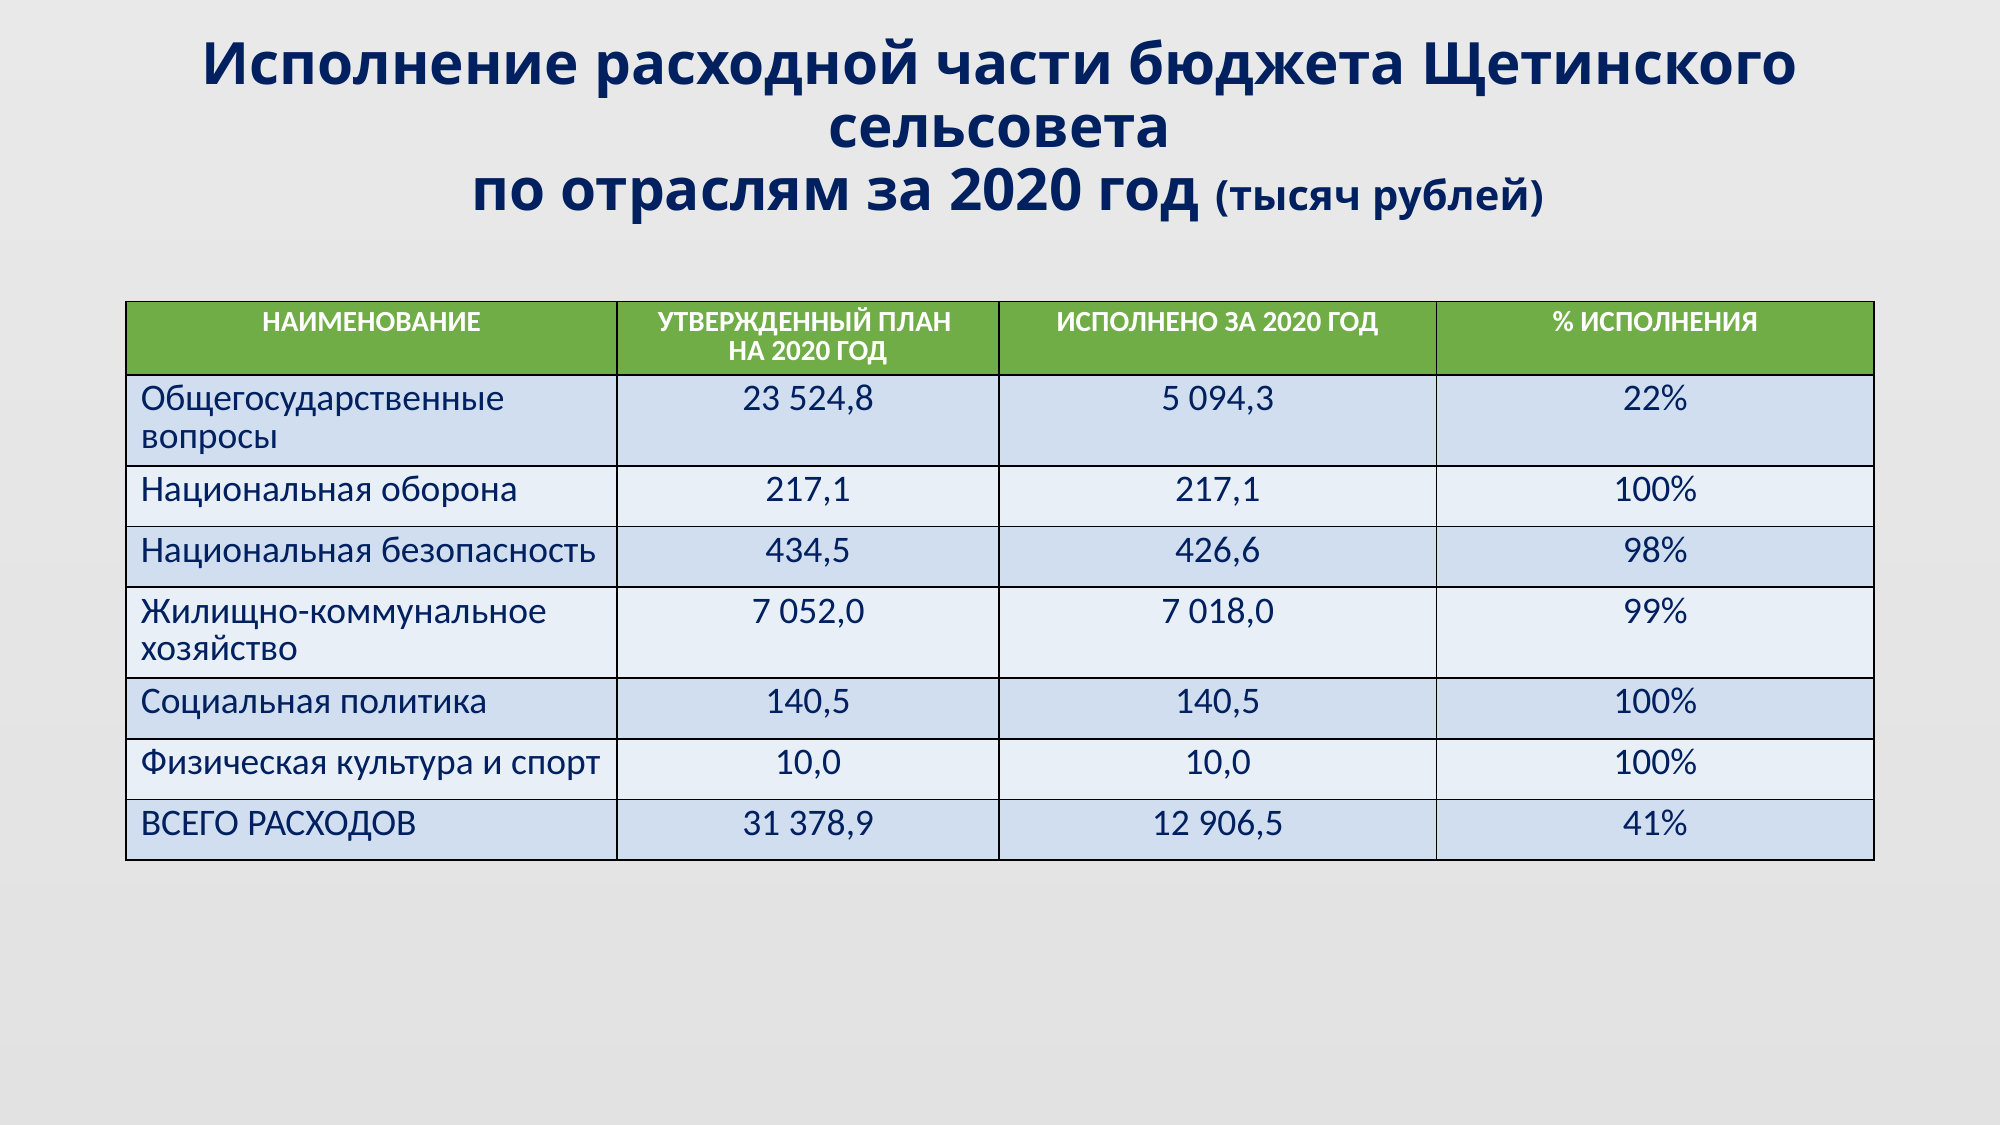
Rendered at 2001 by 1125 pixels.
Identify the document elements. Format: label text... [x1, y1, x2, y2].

table_cell Физическая культура и спорт [127, 740, 616, 799]
table_cell 10,0 [1000, 740, 1436, 799]
table_cell 7 052,0 [618, 588, 998, 677]
table_cell 140,5 [618, 679, 998, 738]
table_cell ВСЕГО РАСХОДОВ [127, 800, 616, 859]
table_cell 99% [1437, 588, 1873, 677]
table_cell 100% [1437, 467, 1873, 526]
title Исполнение расходной части бюджета Щетинского сельсовета по отраслям за 2020 год (тысяч рублей) [137, 59, 1863, 199]
table_cell 217,1 [1000, 467, 1436, 526]
table_cell 31 378,9 [618, 800, 998, 859]
table_cell Национальная оборона [127, 467, 616, 526]
table_cell 100% [1437, 740, 1873, 799]
table_cell Жилищно-коммунальное хозяйство [127, 588, 616, 677]
table_cell 22% [1437, 376, 1873, 465]
table_cell Национальная безопасность [127, 527, 616, 586]
table_header % ИСПОЛНЕНИЯ [1437, 302, 1873, 374]
table_cell 23 524,8 [618, 376, 998, 465]
table_cell 41% [1437, 800, 1873, 859]
table_cell 426,6 [1000, 527, 1436, 586]
table_cell 5 094,3 [1000, 376, 1436, 465]
table_header НАИМЕНОВАНИЕ [127, 302, 616, 374]
table_cell 12 906,5 [1000, 800, 1436, 859]
table_cell 434,5 [618, 527, 998, 586]
table_header УТВЕРЖДЕННЫЙ ПЛАН НА 2020 ГОД [618, 302, 998, 374]
table_cell Социальная политика [127, 679, 616, 738]
table_cell 140,5 [1000, 679, 1436, 738]
table_cell 10,0 [618, 740, 998, 799]
table_cell Общегосударственные вопросы [127, 376, 616, 465]
table_cell 7 018,0 [1000, 588, 1436, 677]
table_header ИСПОЛНЕНО ЗА 2020 ГОД [1000, 302, 1436, 374]
table_cell 98% [1437, 527, 1873, 586]
table_cell 100% [1437, 679, 1873, 738]
table_cell 217,1 [618, 467, 998, 526]
